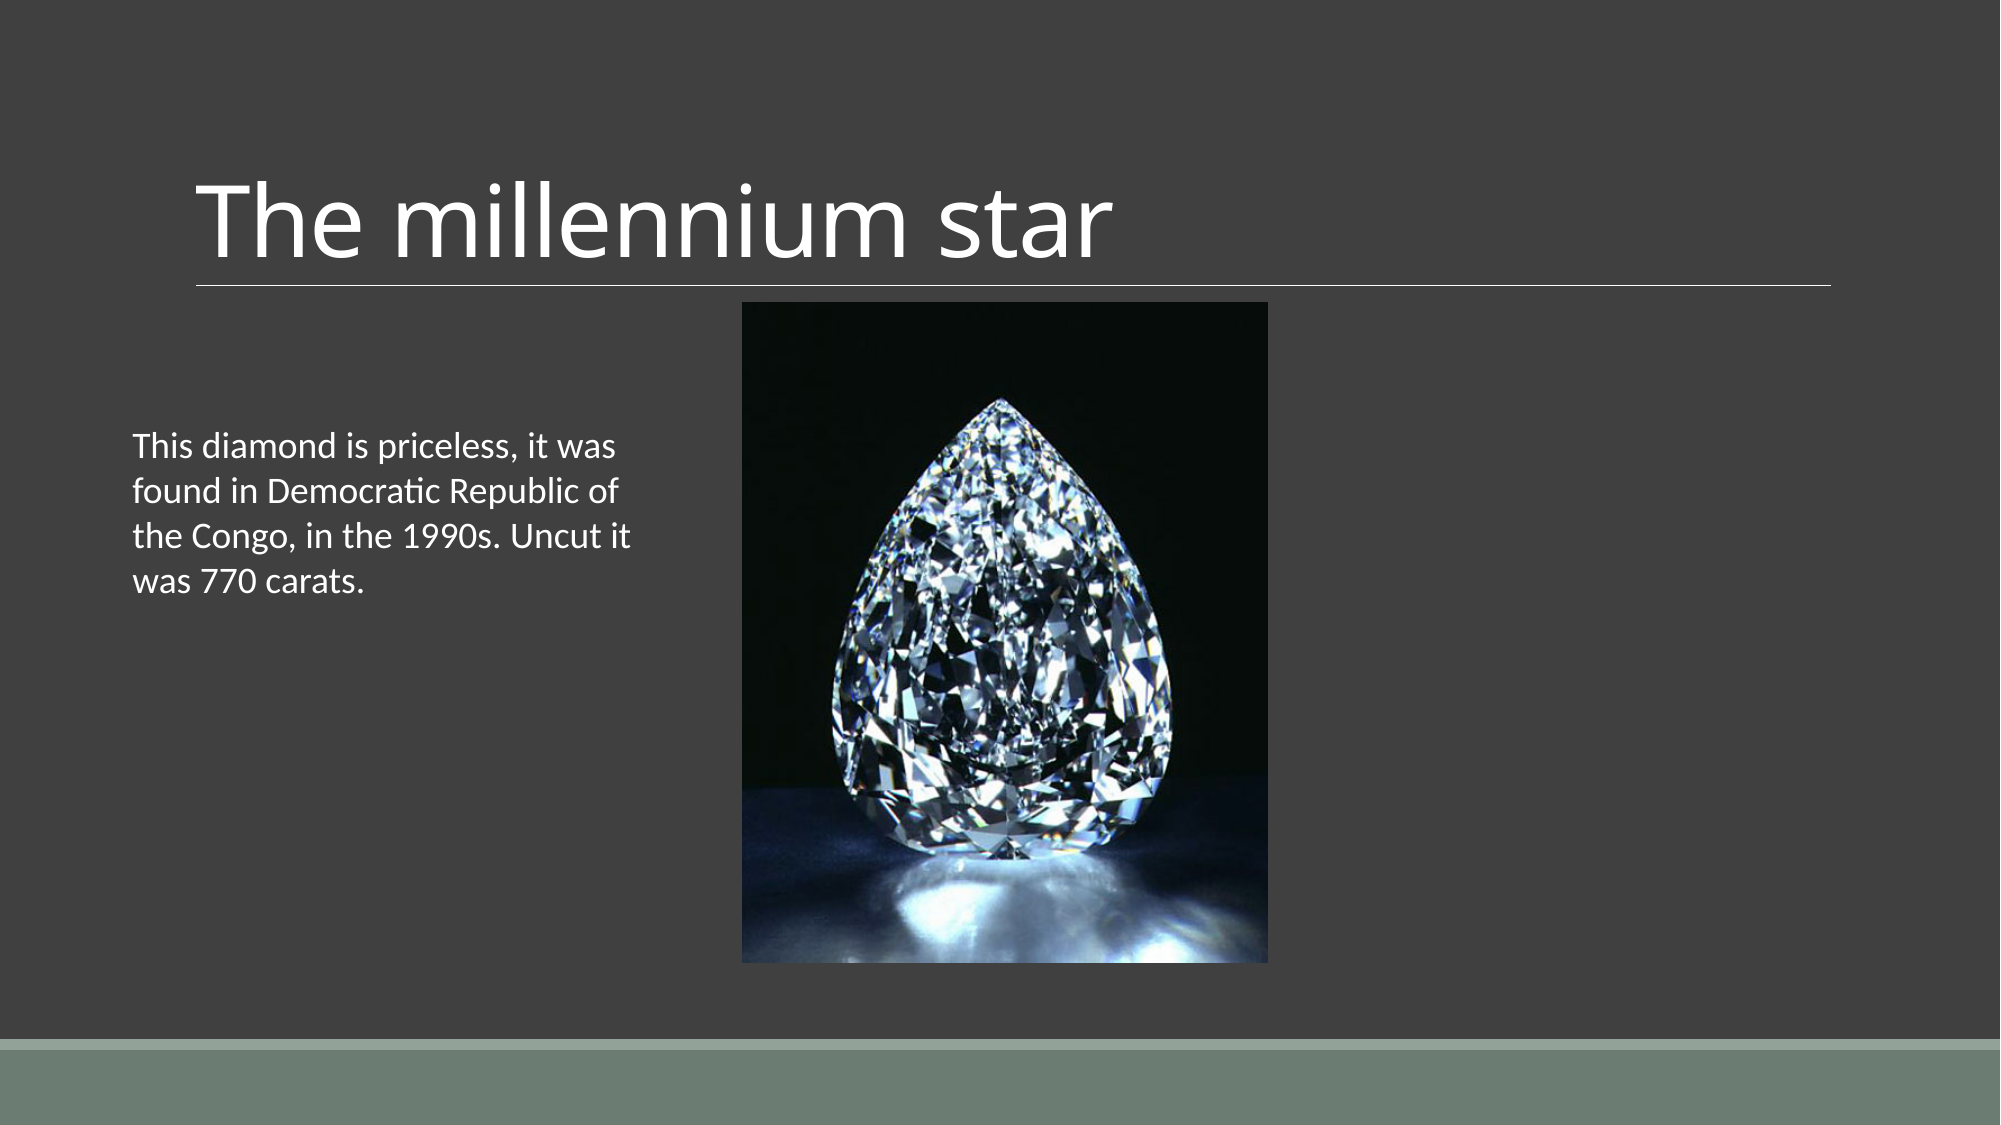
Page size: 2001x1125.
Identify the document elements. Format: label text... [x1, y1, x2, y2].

text_box This diamond is priceless, it was found in Democratic Republic of the Congo, in the 1990s. Uncut it was 770 carats. [117, 413, 694, 609]
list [742, 302, 1268, 964]
title The millennium star [180, 47, 1830, 285]
